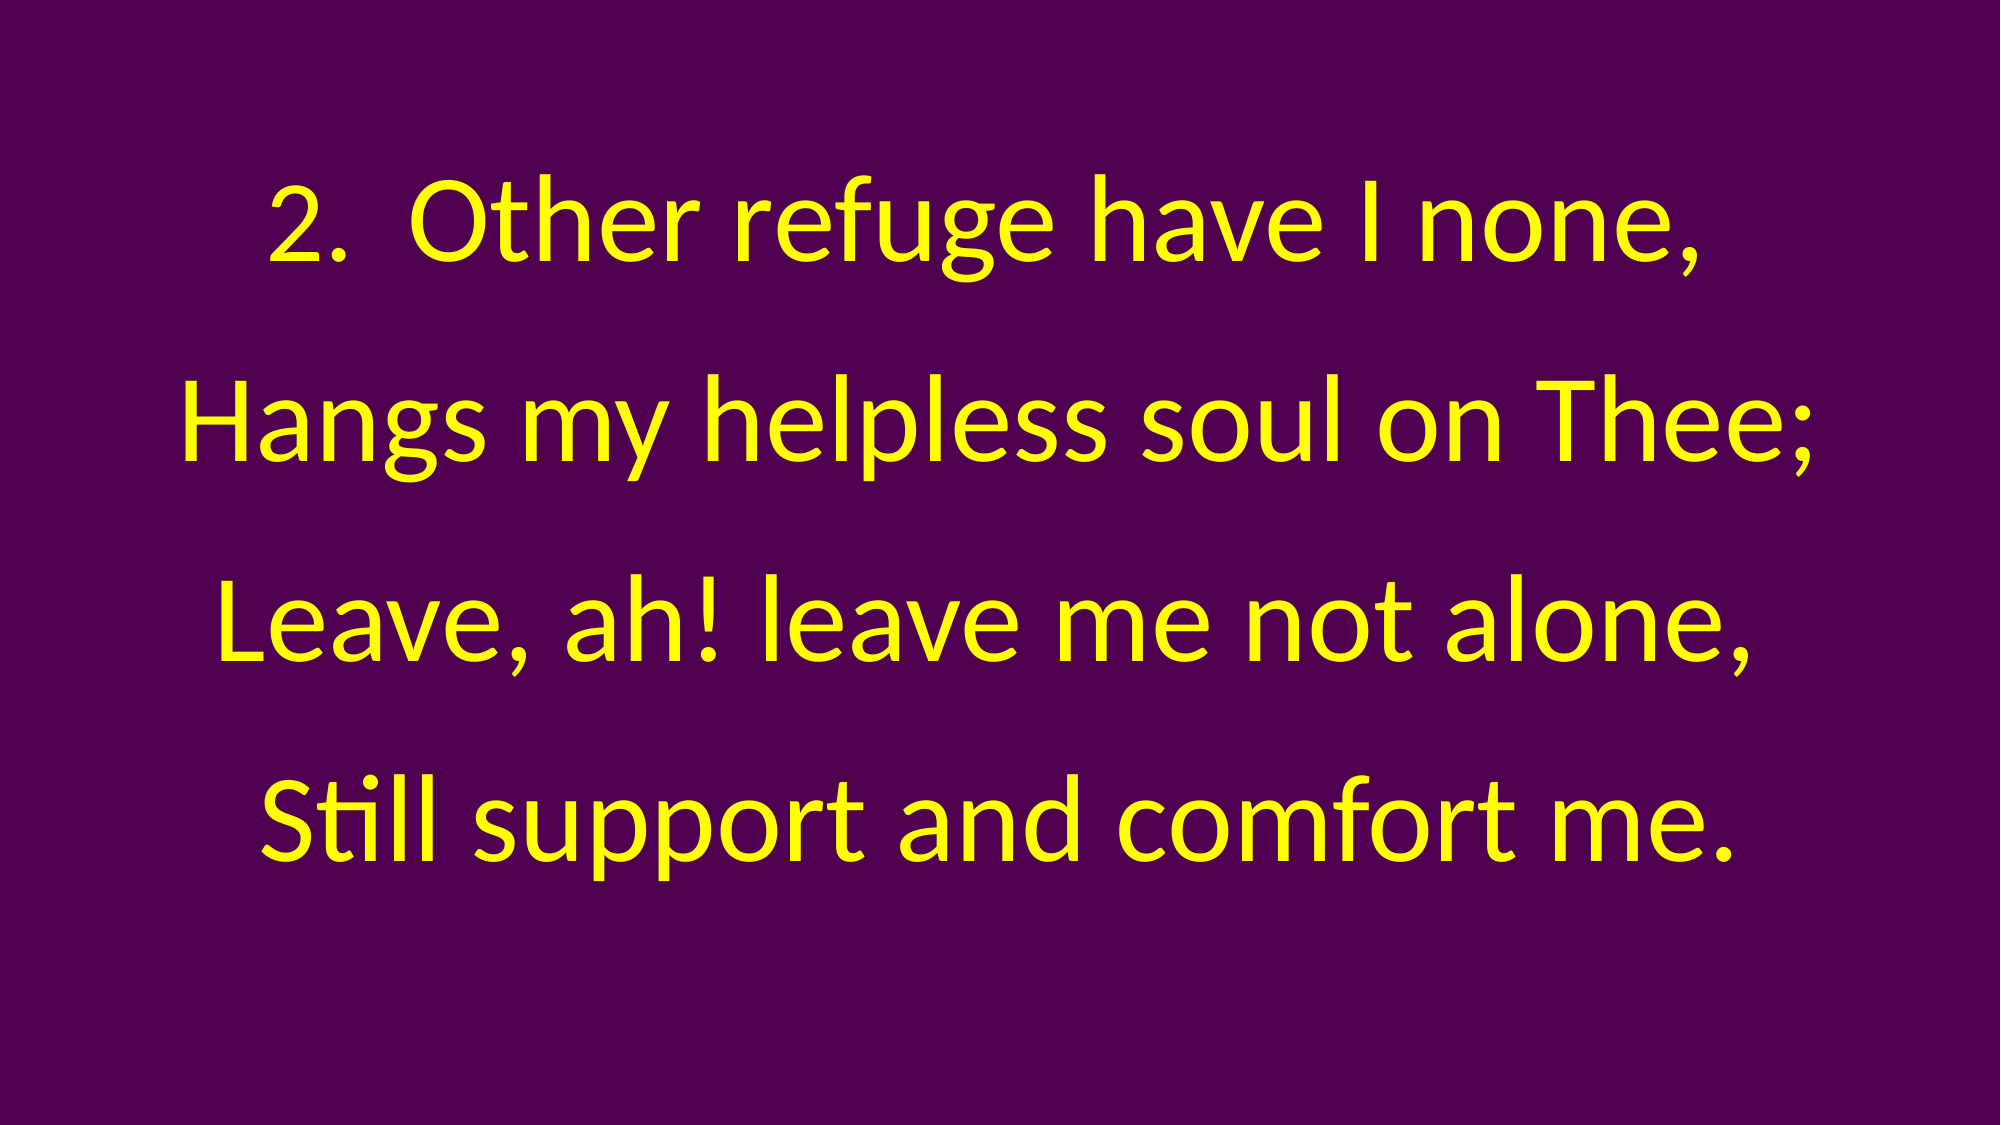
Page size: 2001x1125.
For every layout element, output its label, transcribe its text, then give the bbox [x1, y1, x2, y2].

text_box 2. Other refuge have I none, Hangs my helpless soul on Thee; Leave, ah! leave me not alone, Still support and comfort me. [0, 129, 2000, 894]
